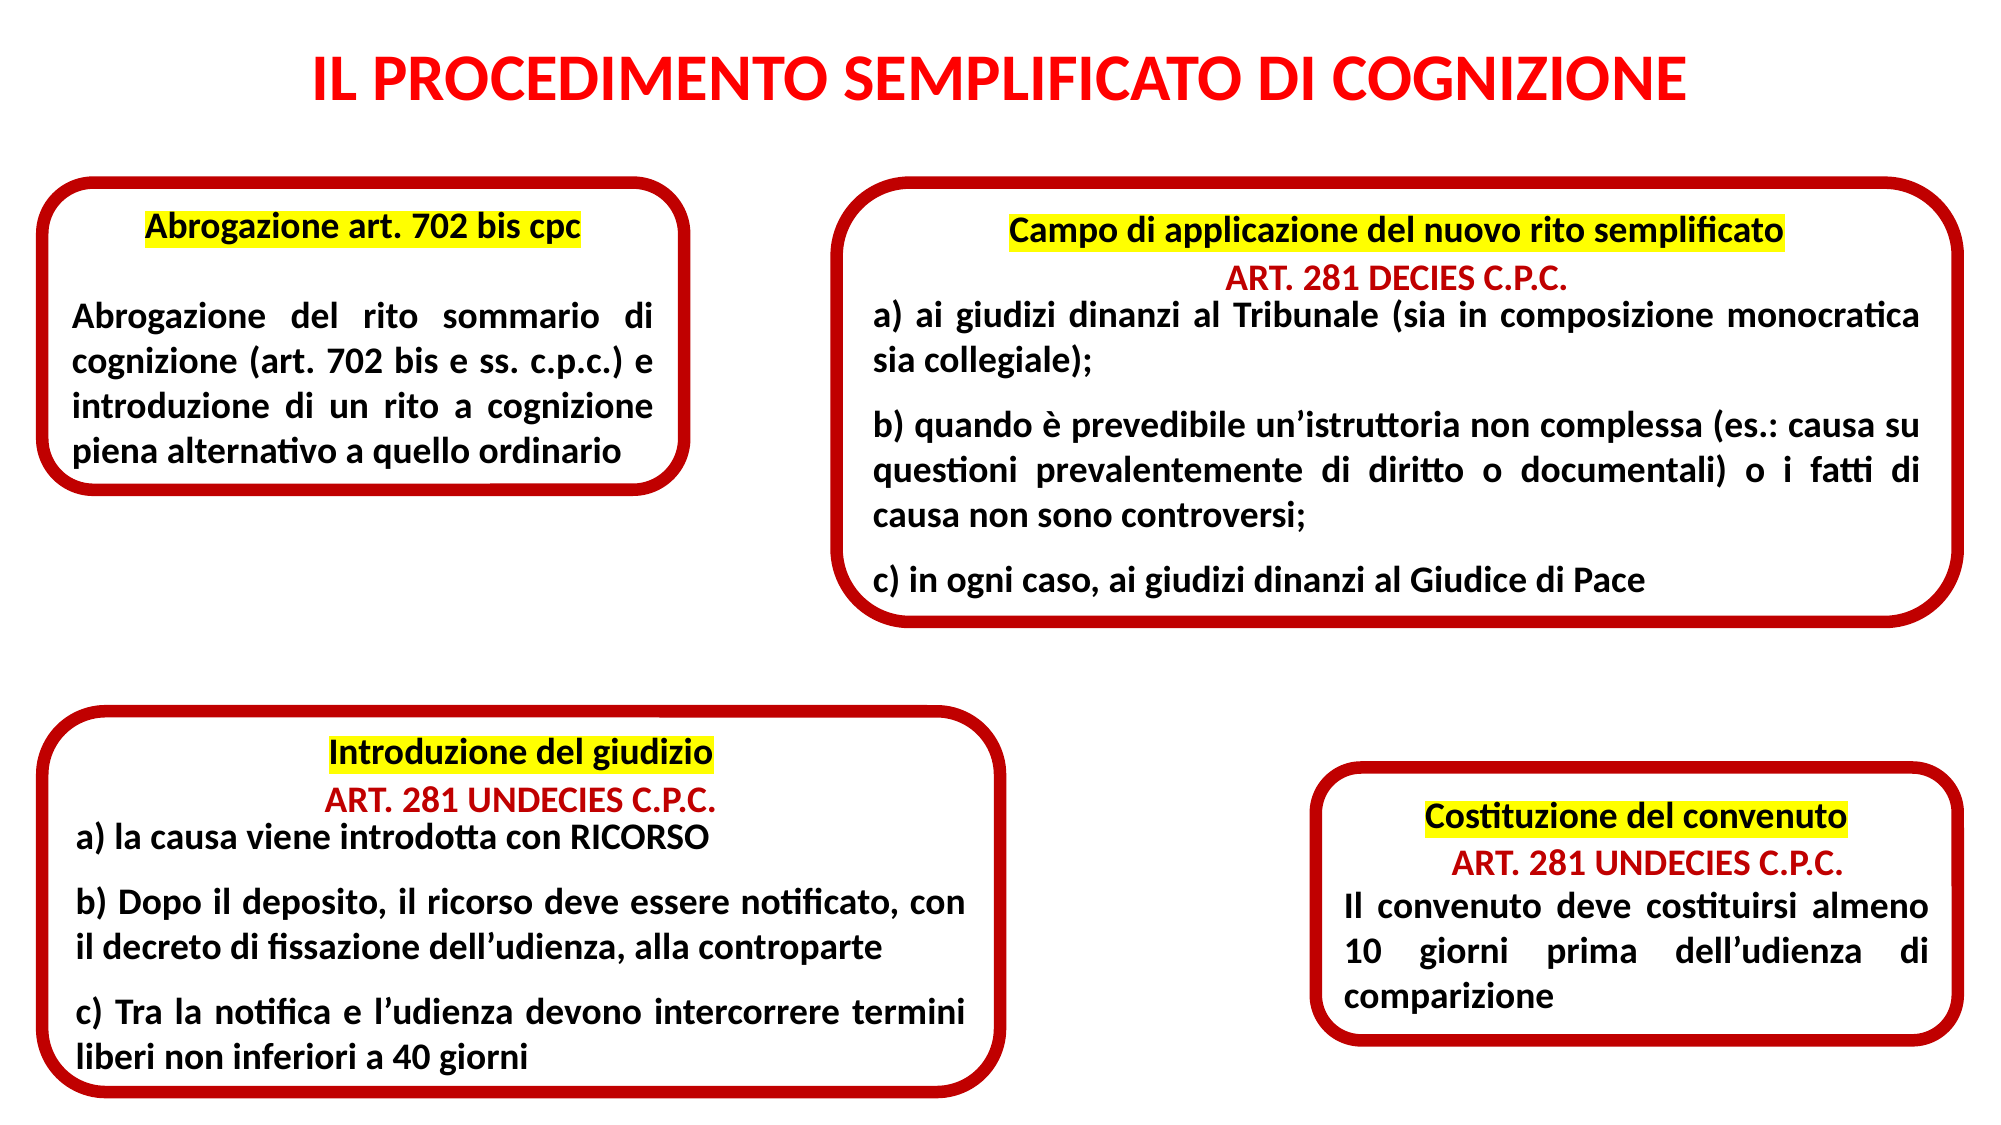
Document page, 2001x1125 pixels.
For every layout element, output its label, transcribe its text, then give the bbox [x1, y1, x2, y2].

text_box IL PROCEDIMENTO SEMPLIFICATO DI COGNIZIONE [42, 26, 1958, 122]
text_box Campo di applicazione del nuovo rito semplificato a) ai giudizi dinanzi al Tribunale (sia in composizione monocratica sia collegiale); b) quando è prevedibile un’istruttoria non complessa (es.: causa su questioni prevalentemente di diritto o documentali) o i fatti di causa non sono controversi; c) in ogni caso, ai giudizi dinanzi al Giudice di Pace [835, 181, 1959, 624]
text_box Costituzione del convenuto Il convenuto deve costituirsi almeno 10 giorni prima dell’udienza di comparizione [1314, 766, 1959, 1042]
text_box ART. 281 DECIES C.P.C. [1210, 245, 1584, 306]
text_box Introduzione del giudizio a) la causa viene introdotta con RICORSO b) Dopo il deposito, il ricorso deve essere notificato, con il decreto di fissazione dell’udienza, alla controparte c) Tra la notifica e l’udienza devono intercorrere termini liberi non inferiori a 40 giorni [41, 710, 1002, 1094]
text_box Abrogazione art. 702 bis cpc Abrogazione del rito sommario di cognizione (art. 702 bis e ss. c.p.c.) e introduzione di un rito a cognizione piena alternativo a quello ordinario [41, 181, 686, 491]
text_box ART. 281 UNDECIES C.P.C. [309, 767, 733, 828]
text_box ART. 281 UNDECIES C.P.C. [1436, 830, 1860, 891]
